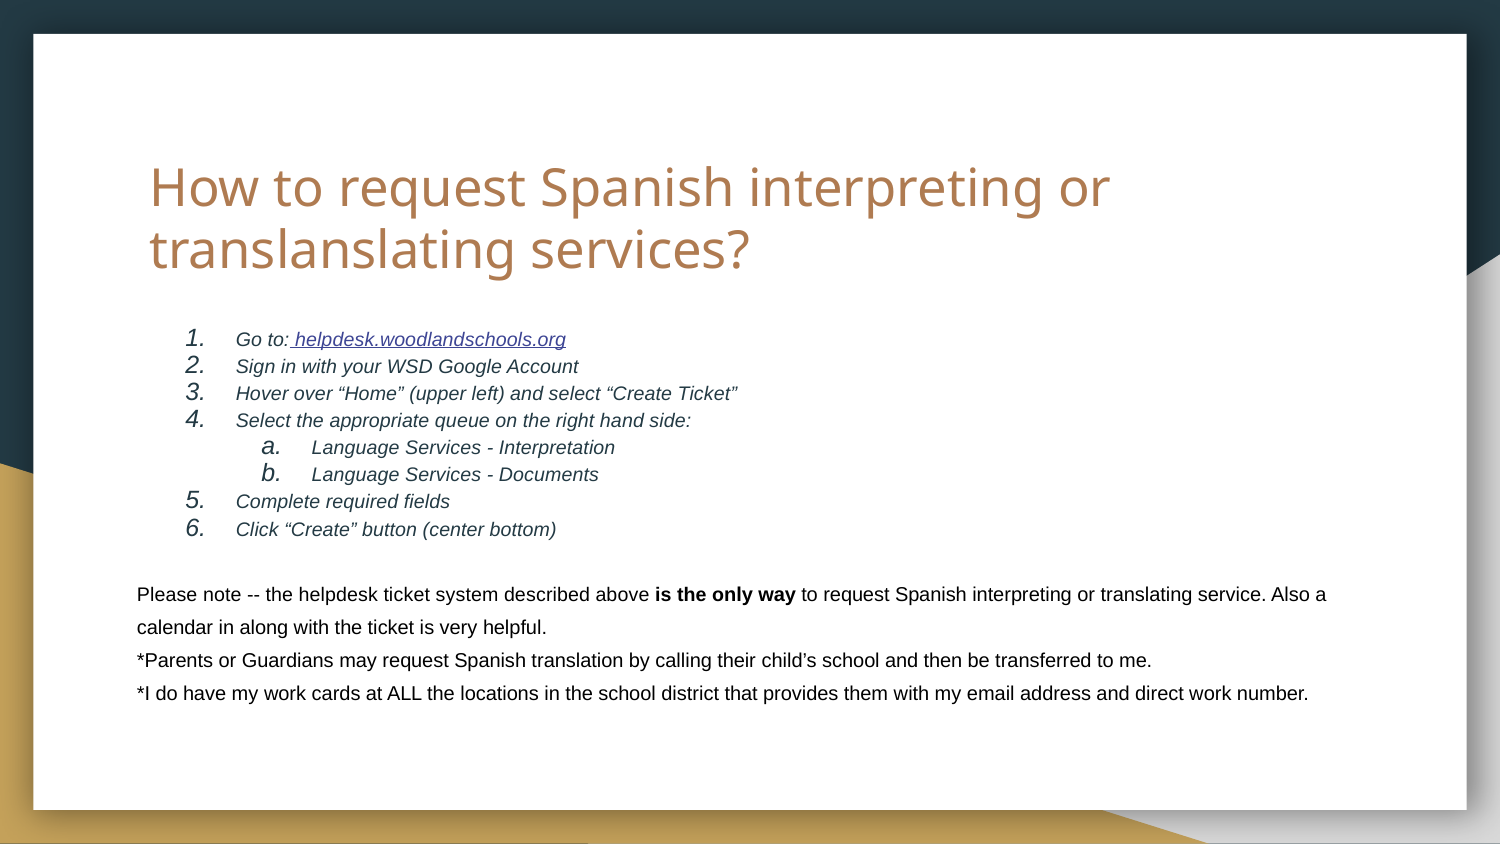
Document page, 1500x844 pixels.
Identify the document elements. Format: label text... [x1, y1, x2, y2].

list Go to: helpdesk.woodlandschools.org Sign in with your WSD Google Account Hover over “Home” (upper left) and select “Create Ticket” Select the appropriate queue on the right hand side: Language Services - Interpretation Language Services - Documents Complete required fields Click “Create” button (center bottom) Please note -- the helpdesk ticket system described above is the only way to request Spanish interpreting or translating service. Also a calendar in along with the ticket is very helpful. *Parents or Guardians may request Spanish translation by calling their child’s school and then be transferred to me. *I do have my work cards at ALL the locations in the school district that provides them with my email address and direct work number. [121, 307, 1366, 729]
title How to request Spanish interpreting or translanslating services? [134, 138, 1366, 296]
